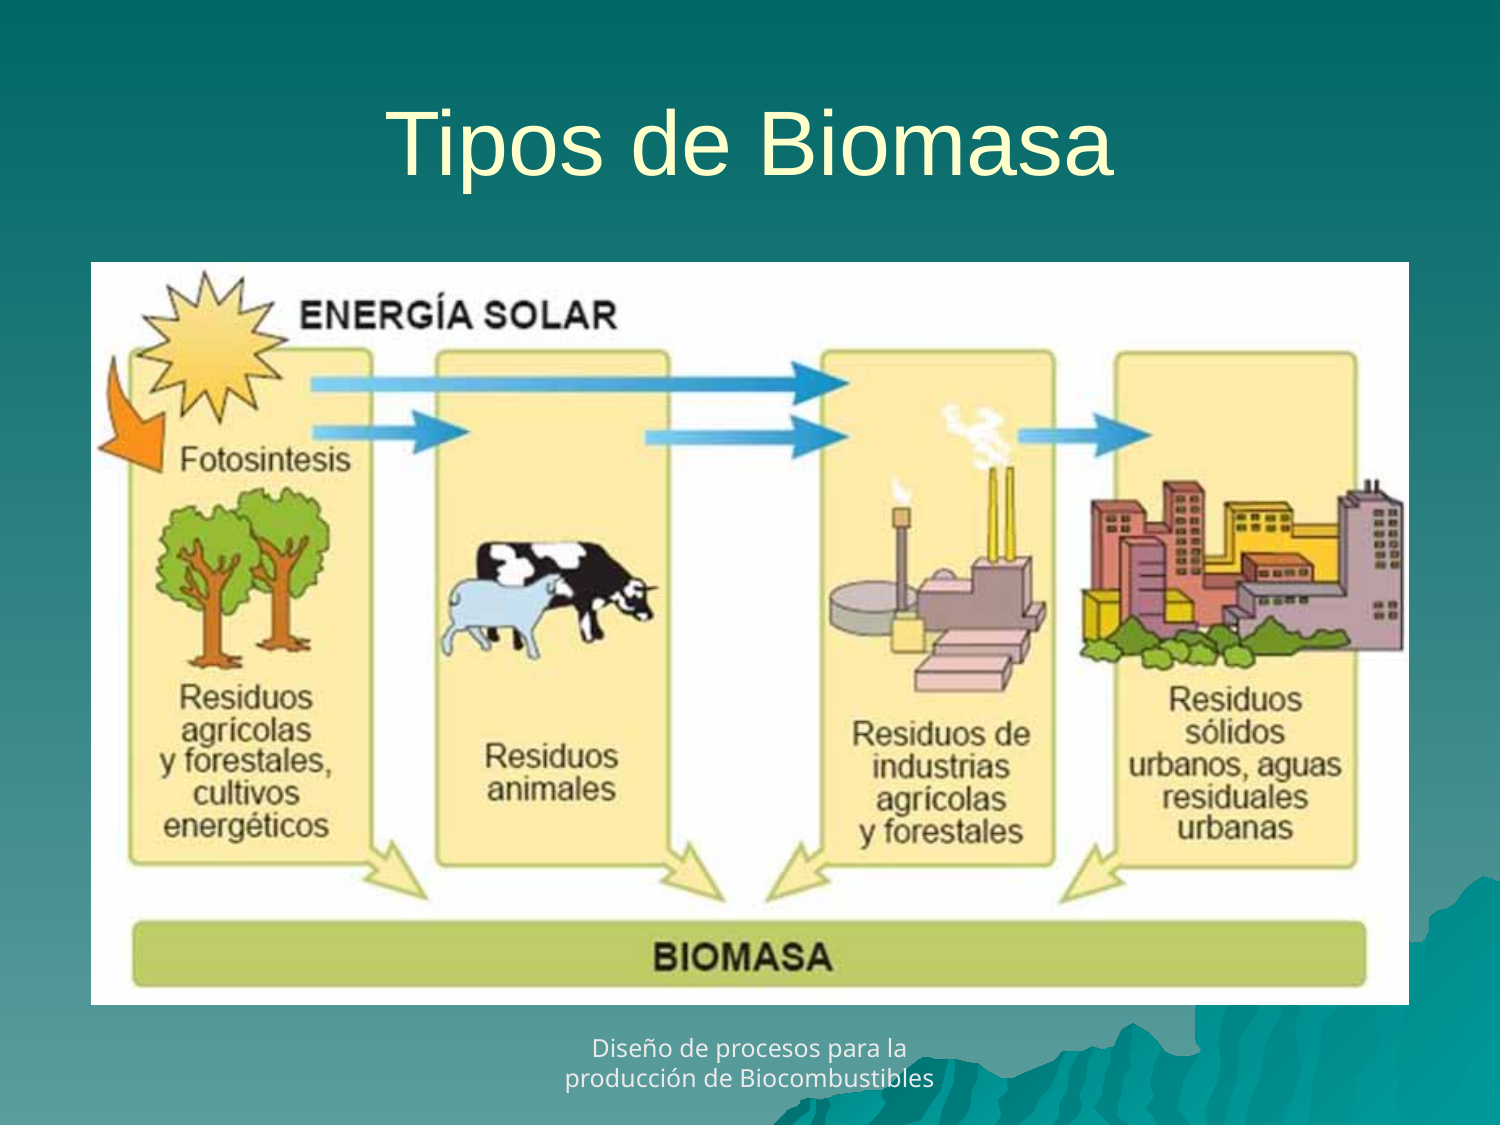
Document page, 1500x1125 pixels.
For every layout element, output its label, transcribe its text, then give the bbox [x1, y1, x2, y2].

footer Diseño de procesos para la producción de Biocombustibles [512, 1024, 988, 1101]
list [90, 262, 1410, 1006]
title Tipos de Biomasa [74, 45, 1426, 233]
